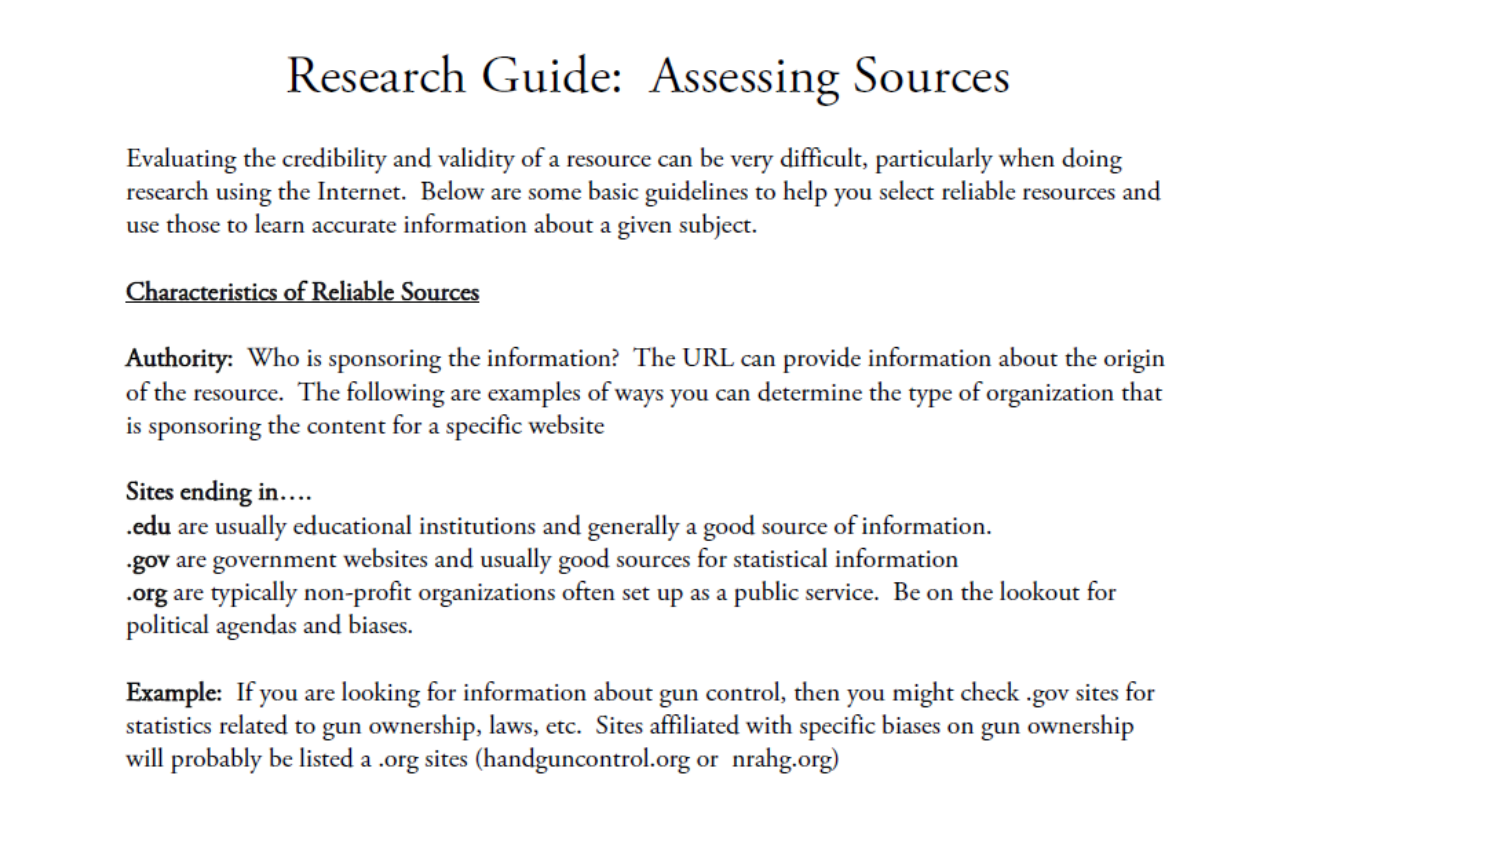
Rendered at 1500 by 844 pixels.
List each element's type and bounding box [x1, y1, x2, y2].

picture [54, 25, 1263, 790]
